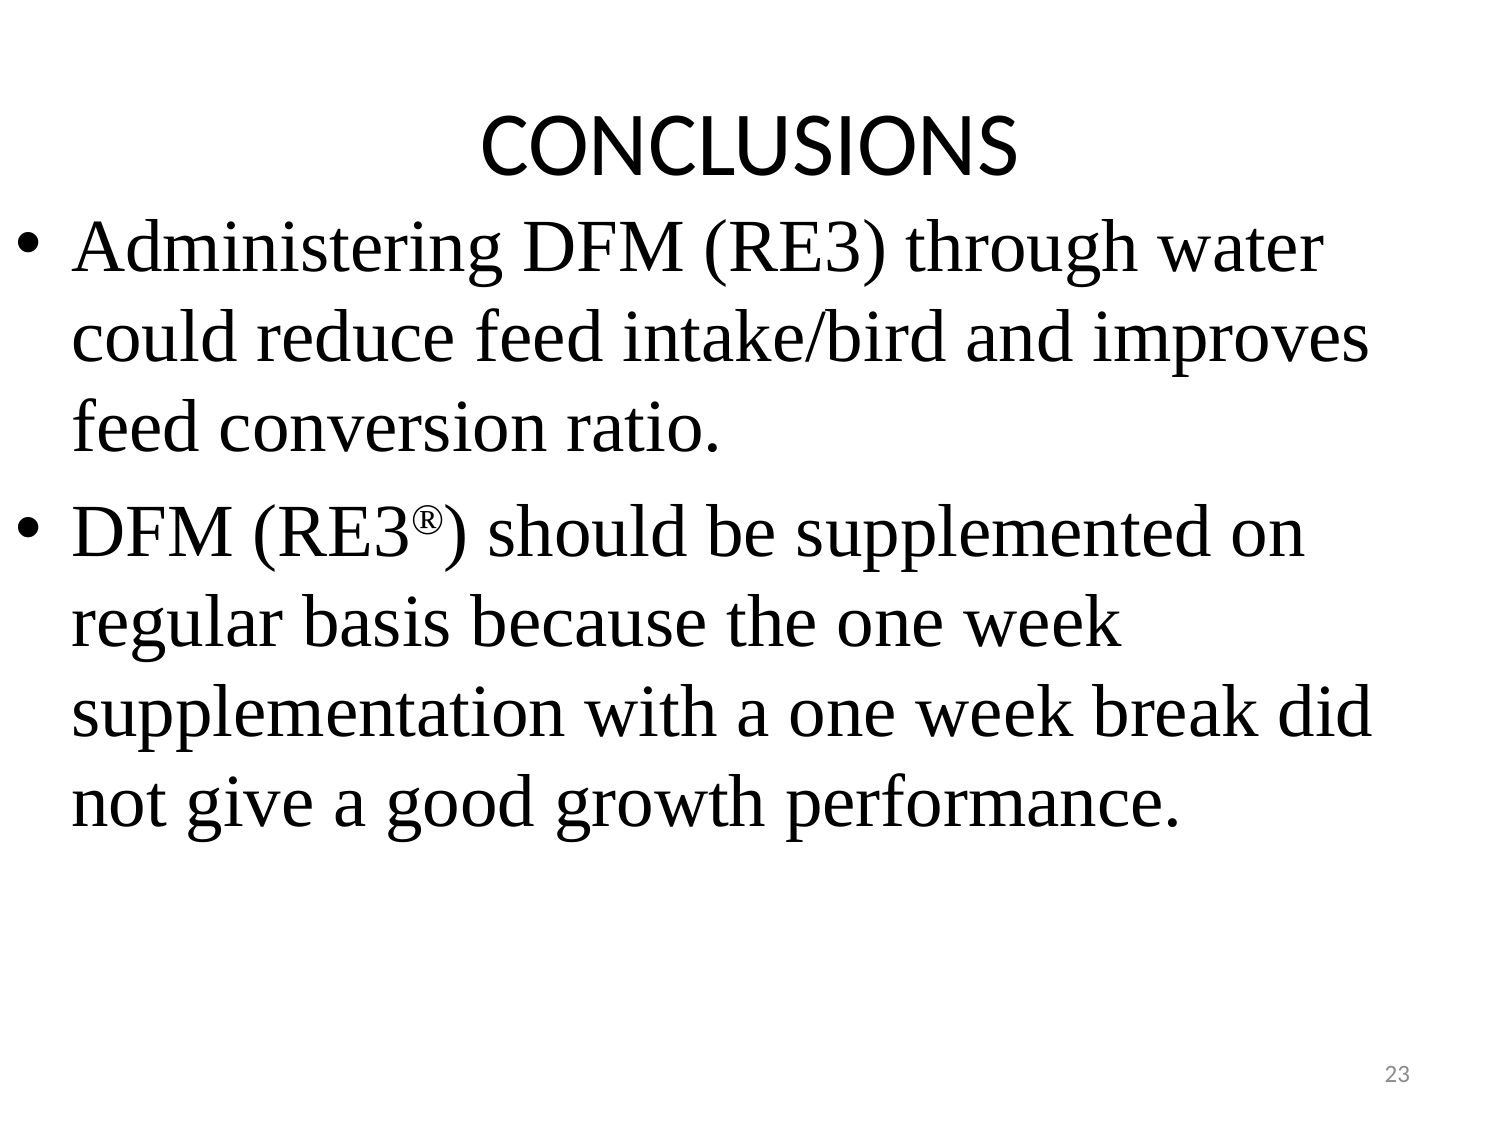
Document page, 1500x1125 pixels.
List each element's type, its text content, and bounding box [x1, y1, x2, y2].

list Administering DFM (RE3) through water could reduce feed intake/bird and improves feed conversion ratio. DFM (RE3®) should be supplemented on regular basis because the one week supplementation with a one week break did not give a good growth performance. [0, 189, 1485, 1059]
slide_number 23 [1074, 1042, 1425, 1103]
title CONCLUSIONS [75, 45, 1425, 189]
